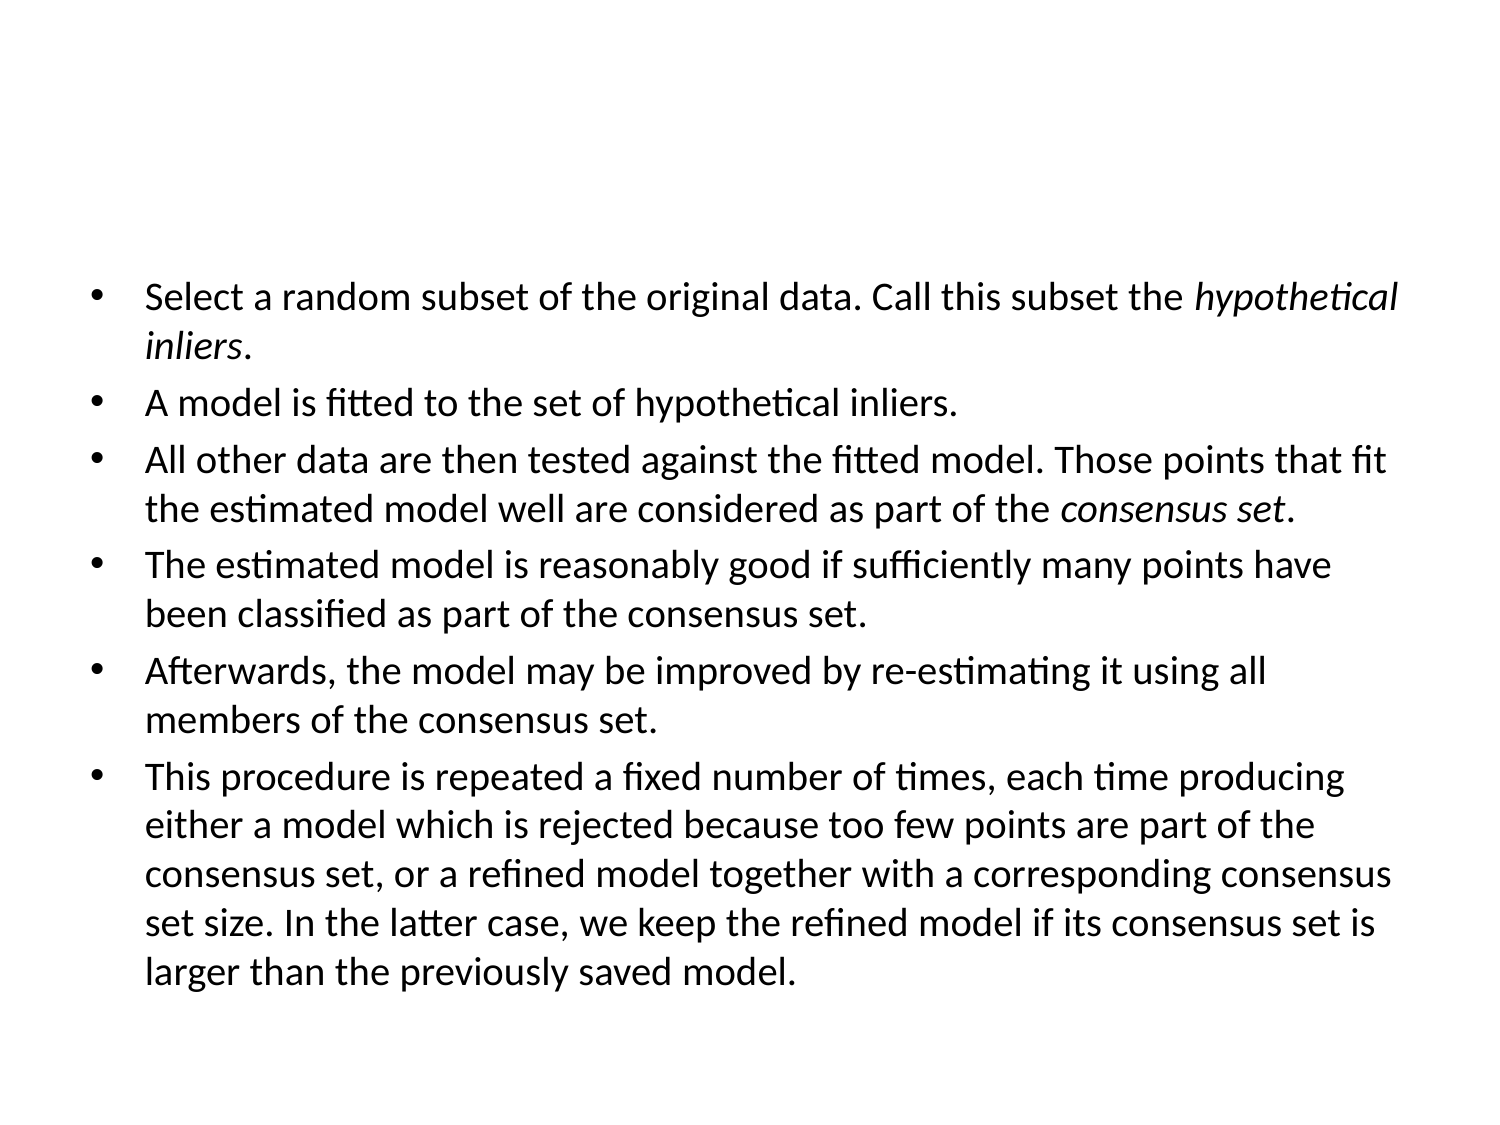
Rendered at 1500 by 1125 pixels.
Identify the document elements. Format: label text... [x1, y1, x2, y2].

list Select a random subset of the original data. Call this subset the hypothetical inliers. A model is fitted to the set of hypothetical inliers. All other data are then tested against the fitted model. Those points that fit the estimated model well are considered as part of the consensus set. The estimated model is reasonably good if sufficiently many points have been classified as part of the consensus set. Afterwards, the model may be improved by re-estimating it using all members of the consensus set. This procedure is repeated a fixed number of times, each time producing either a model which is rejected because too few points are part of the consensus set, or a refined model together with a corresponding consensus set size. In the latter case, we keep the refined model if its consensus set is larger than the previously saved model. [75, 262, 1425, 1005]
